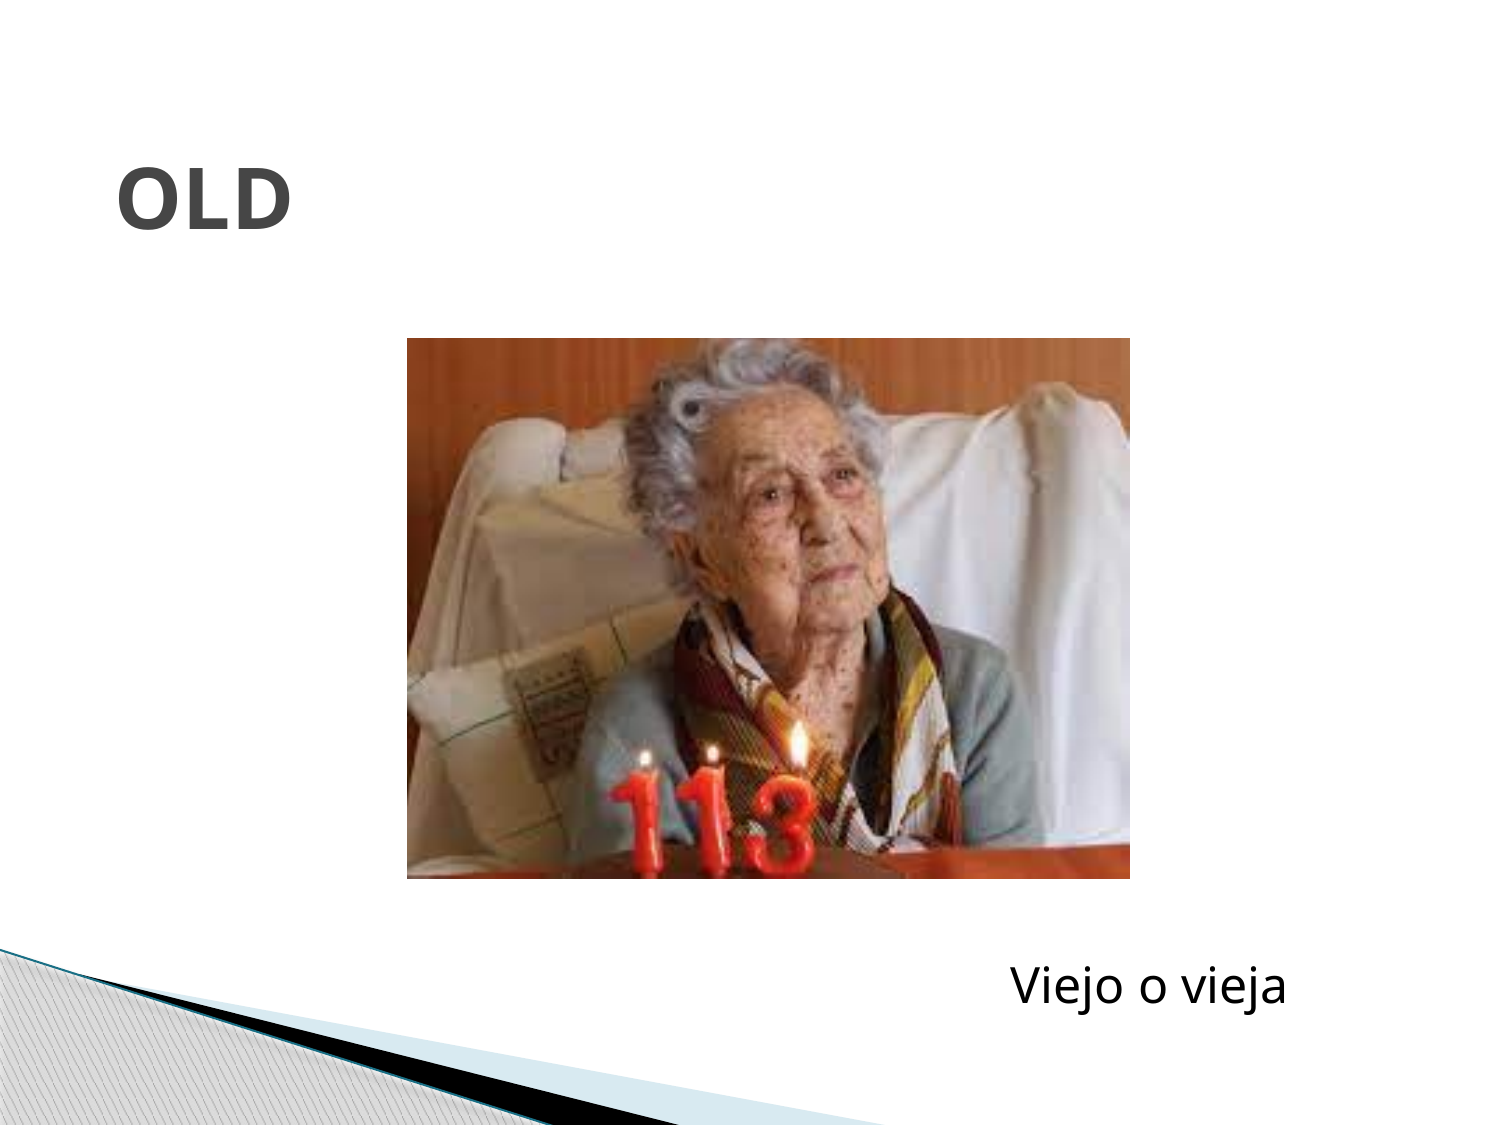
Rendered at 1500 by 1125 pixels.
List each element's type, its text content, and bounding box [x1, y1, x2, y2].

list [407, 337, 1130, 880]
title OLD [100, 101, 1451, 290]
text_box Viejo o vieja [995, 946, 1305, 1021]
